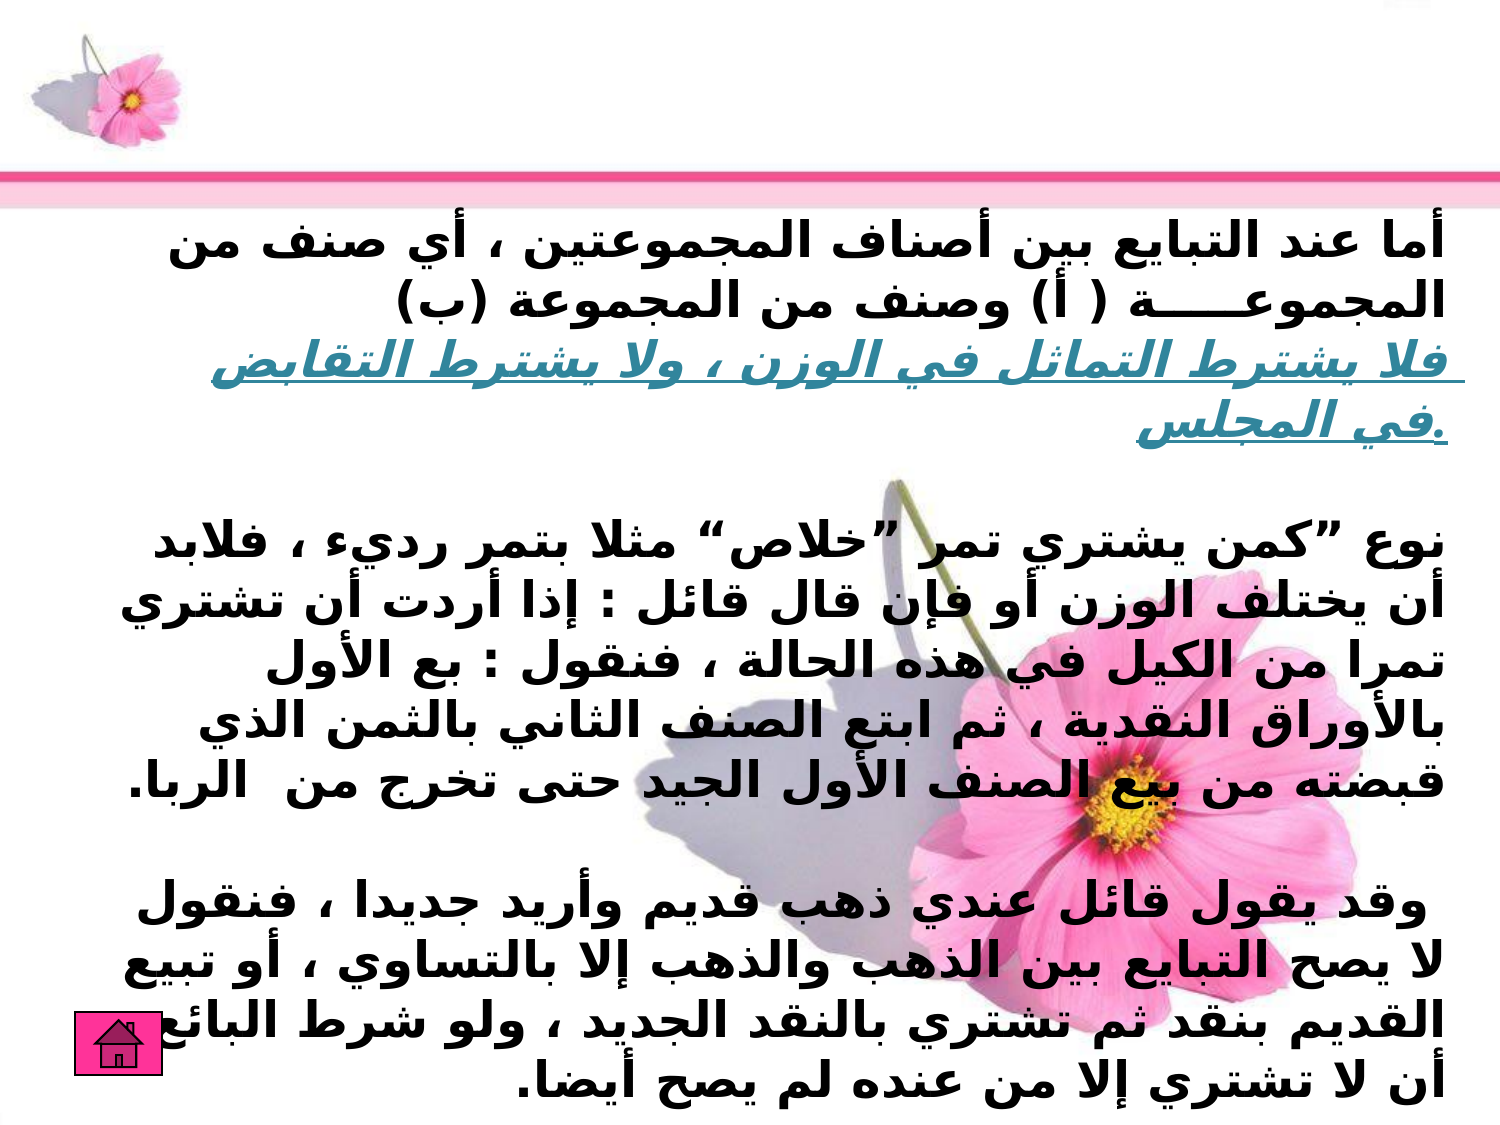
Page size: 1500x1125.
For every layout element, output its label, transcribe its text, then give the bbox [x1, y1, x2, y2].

text_box أما عند التبايع بين أصناف المجموعتين ، أي صنف من المجموعـــــة ( أ) وصنف من المجموعة (ب) فلا يشترط التماثل في الوزن ، ولا يشترط التقابض في المجلس. نوع ”كمن يشتري تمر ”خلاص“ مثلا بتمر رديء ، فلابد أن يختلف الوزن أو فإن قال قائل : إذا أردت أن تشتري تمرا من الكيل في هذه الحالة ، فنقول : بع الأول بالأوراق النقدية ، ثم ابتع الصنف الثاني بالثمن الذي قبضته من بيع الصنف الأول الجيد حتى تخرج من الربا. وقد يقول قائل عندي ذهب قديم وأريد جديدا ، فنقول لا يصح التبايع بين الذهب والذهب إلا بالتساوي ، أو تبيع القديم بنقد ثم تشتري بالنقد الجديد ، ولو شرط البائع أن لا تشتري إلا من عنده لم يصح أيضا. وهنا مسألة مشهورة : وهي هل يجوز شراء الذهب بالفيزا إذا كانت القيمة تخصم فورا من حساب المشتري ، فنقول : نعم إذا كان يخصم فورا ، فكأنه تقابض. [99, 199, 1463, 1125]
text_box [74, 1012, 163, 1075]
picture [0, 0, 1500, 1125]
